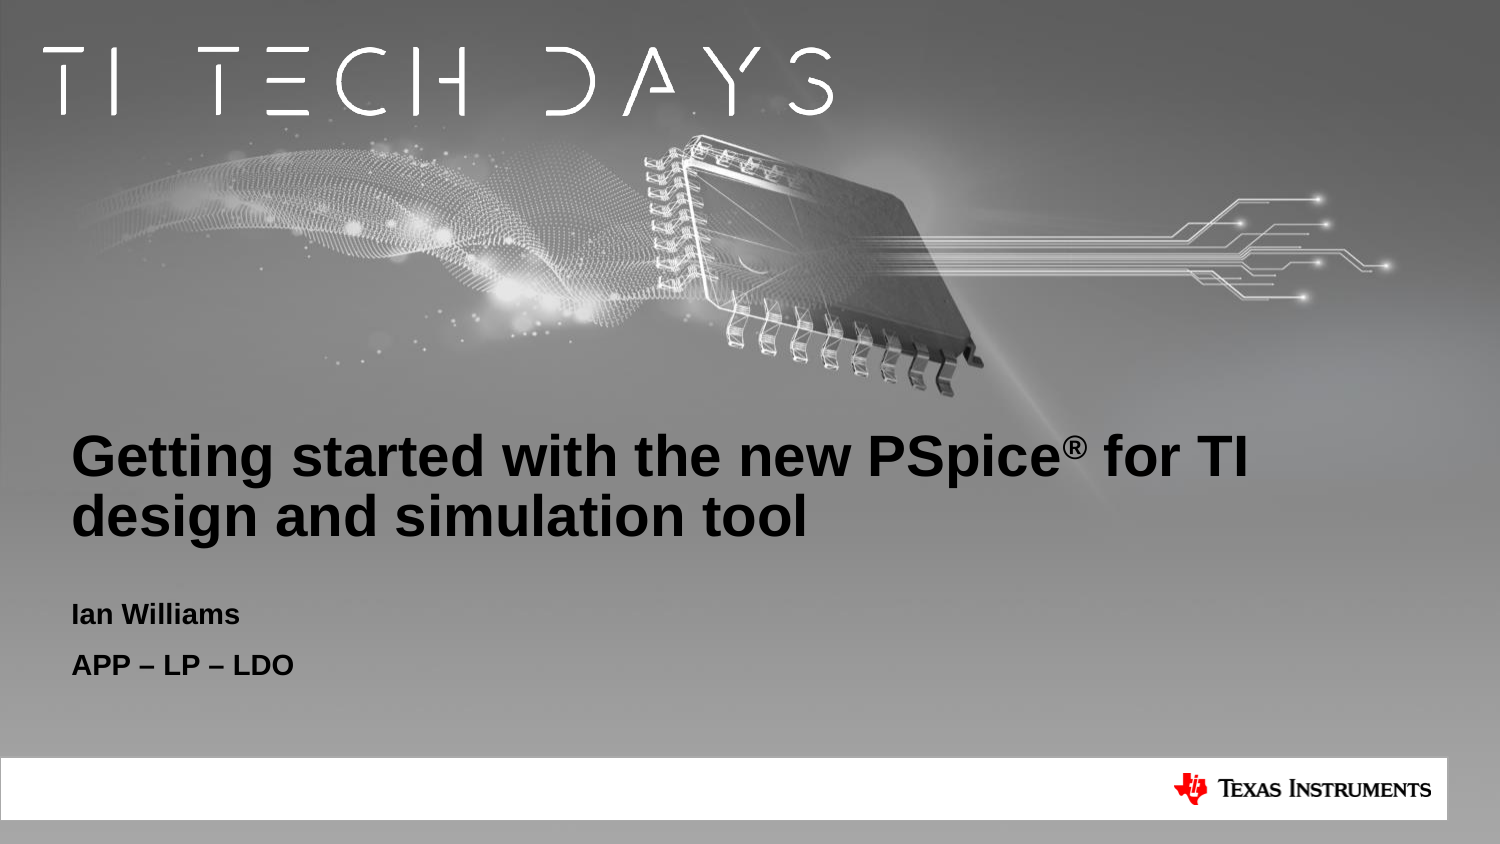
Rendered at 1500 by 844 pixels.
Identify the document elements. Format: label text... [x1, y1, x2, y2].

picture [1174, 773, 1431, 805]
title Getting started with the new PSpice® for TI design and simulation tool [56, 397, 1444, 580]
subtitle Ian Williams APP – LP – LDO [56, 587, 1444, 771]
picture [0, 0, 1500, 844]
